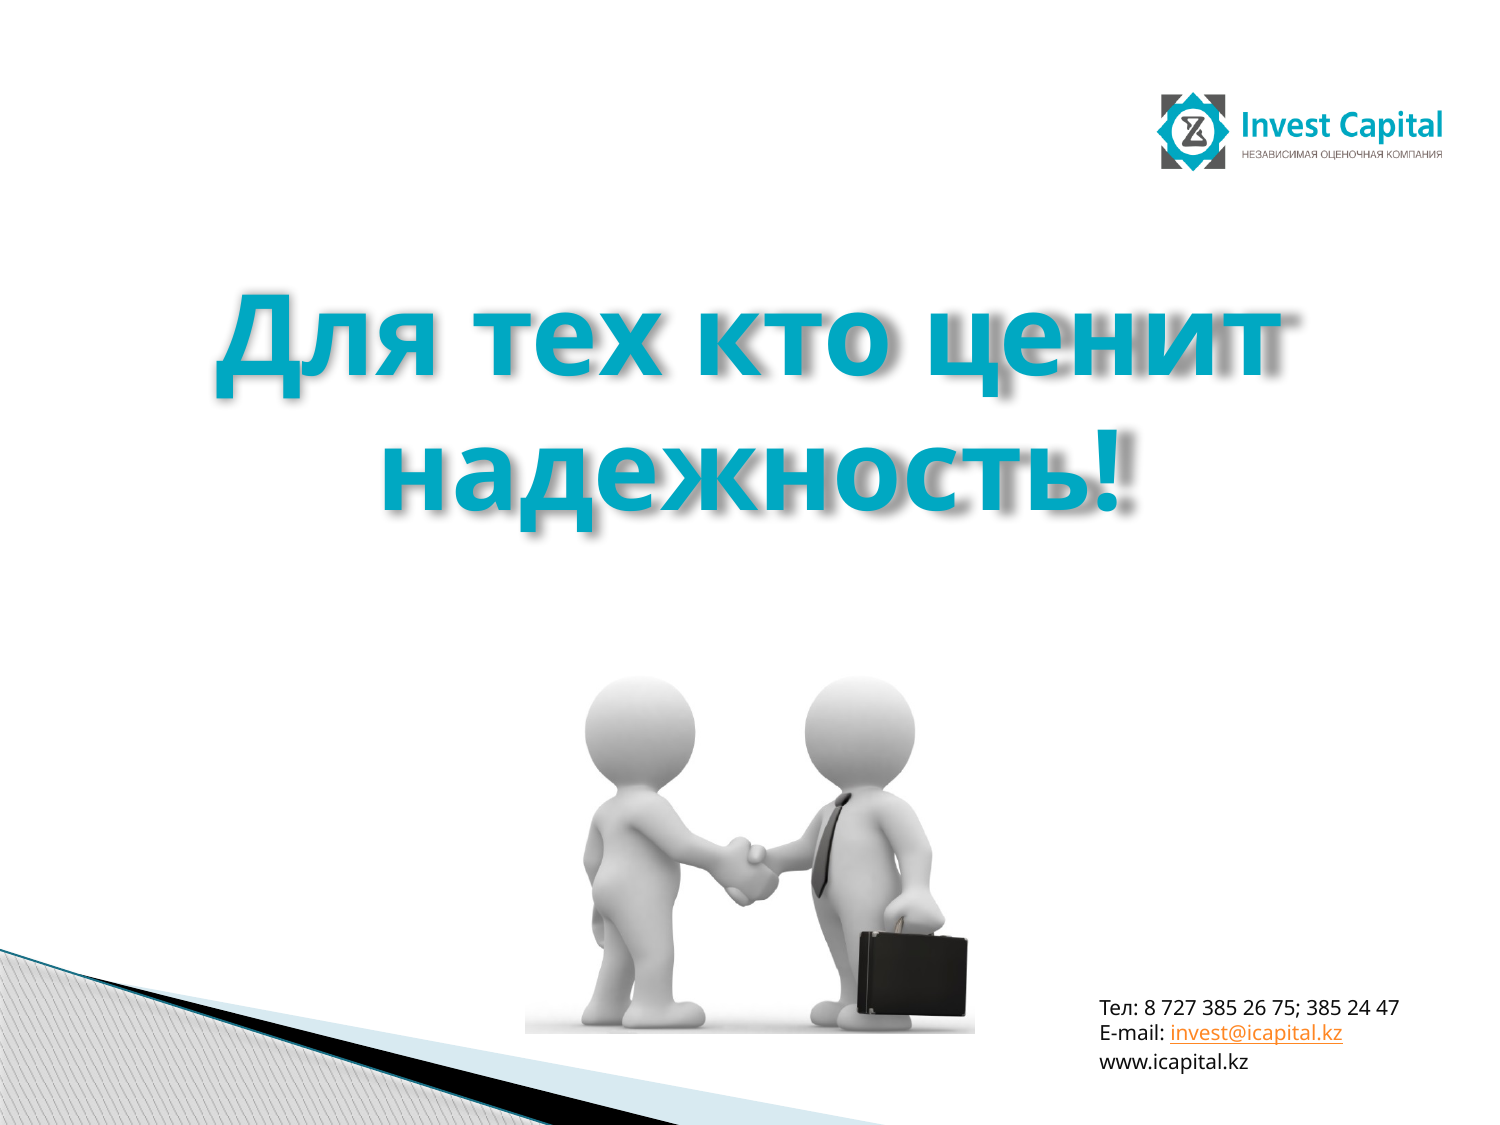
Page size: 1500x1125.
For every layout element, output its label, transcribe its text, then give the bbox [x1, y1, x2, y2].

text_box Для тех кто ценит надежность! [136, 255, 1365, 586]
picture [525, 652, 975, 1034]
picture [1135, 66, 1468, 197]
text_box Тел: 8 727 385 26 75; 385 24 47 E-mail: invest@icapital.kz www.icapital.kz [1084, 987, 1415, 1081]
